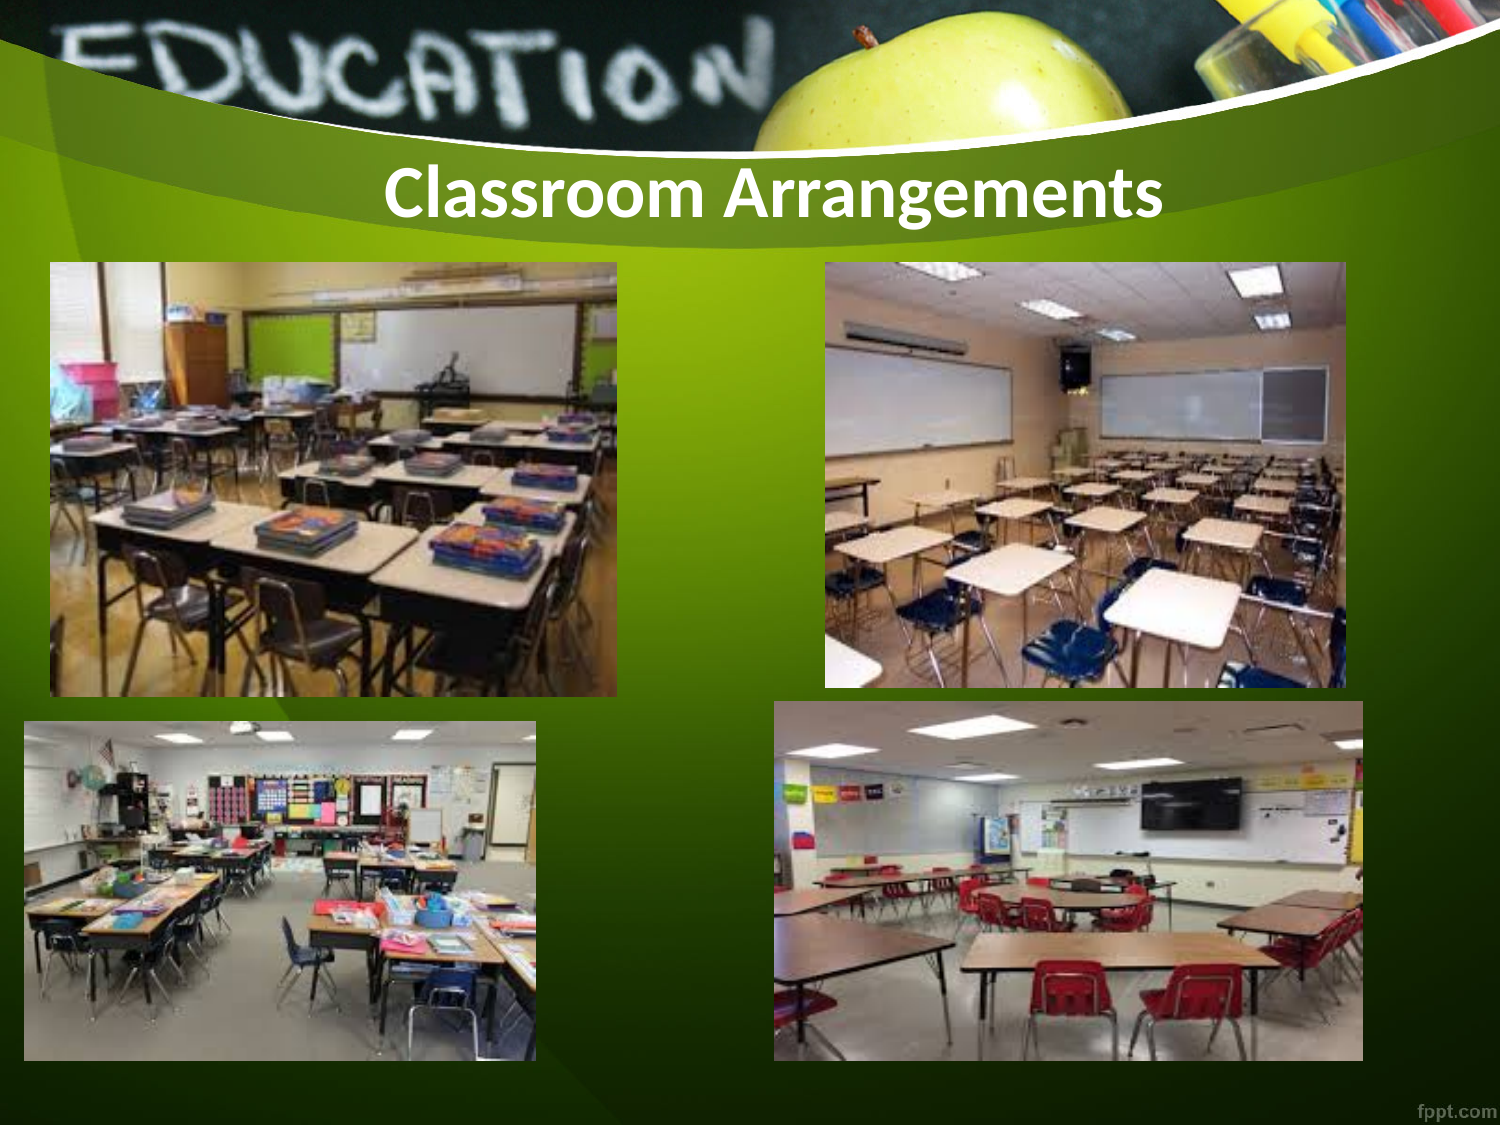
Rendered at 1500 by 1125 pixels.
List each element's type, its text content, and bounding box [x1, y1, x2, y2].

picture [0, 0, 1500, 1125]
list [49, 262, 617, 697]
title Classroom Arrangements [223, 116, 1327, 259]
